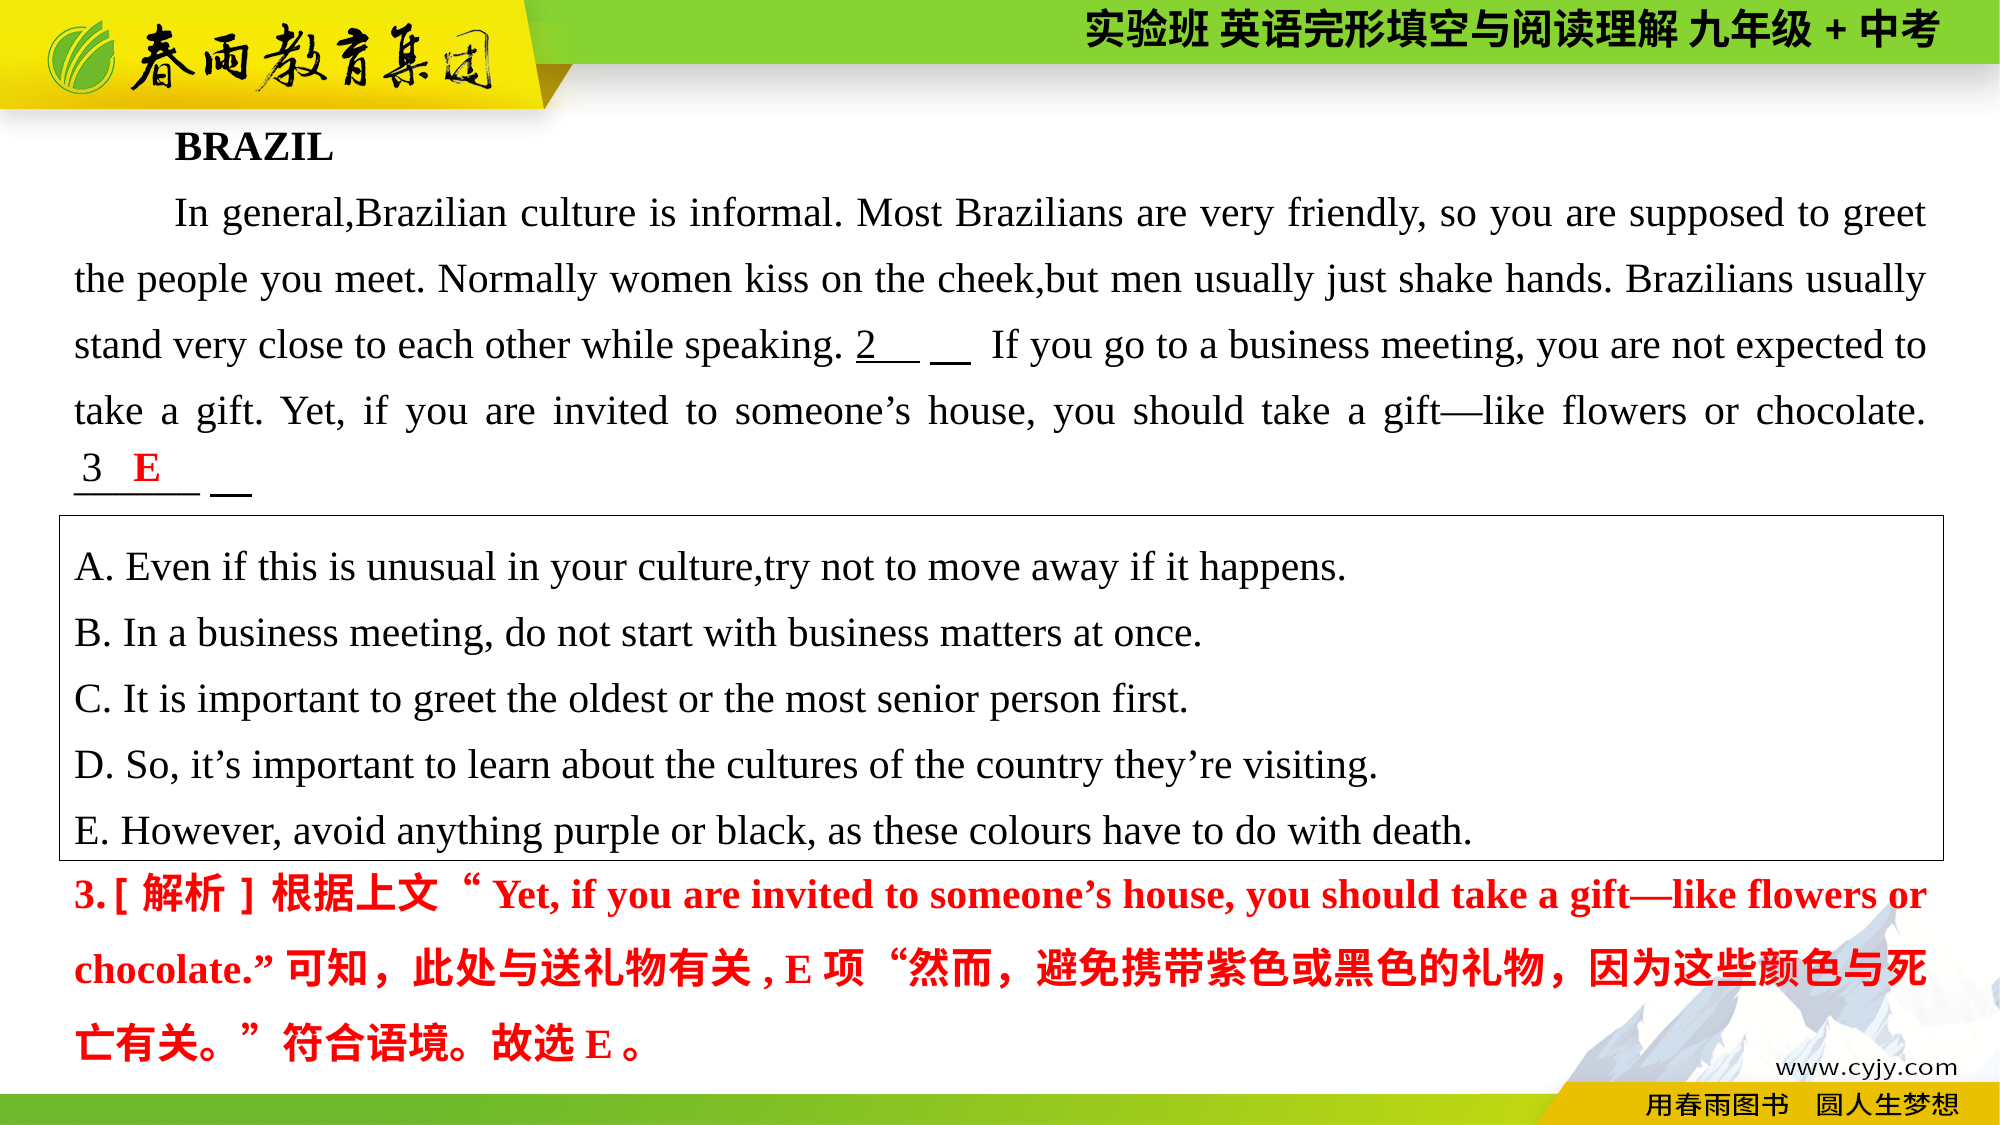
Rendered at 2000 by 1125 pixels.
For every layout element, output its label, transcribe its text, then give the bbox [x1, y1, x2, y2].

text_box 3 [66, 432, 118, 498]
text_box E [118, 432, 176, 498]
list BRAZIL In general,Brazilian culture is informal. Most Brazilians are very friendly, so you are supposed to greet the people you meet. Normally women kiss on the cheek,but men usually just shake hands. Brazilians usually stand very close to each other while speaking. 2 If you go to a business meeting, you are not expected to take a gift. Yet, if you are invited to someone’s house, you should take a gift—like flowers or chocolate. ______ [59, 95, 1944, 510]
text_box A. Even if this is unusual in your culture,try not to move away if it happens. B. In a business meeting, do not start with business matters at once. C. It is important to greet the oldest or the most senior person first. D. So, it’s important to learn about the cultures of the country they’re visiting. E. However, avoid anything purple or black, as these colours have to do with death. [59, 515, 1944, 861]
text_box 3.[解析]根据上文“Yet, if you are invited to someone’s house, you should take a gift—like flowers or chocolate.”可知，此处与送礼物有关, E项“然而，避免携带紫色或黑色的礼物，因为这些颜色与死亡有关。”符合语境。故选E。 [59, 861, 1944, 1075]
picture [0, 0, 2000, 1125]
